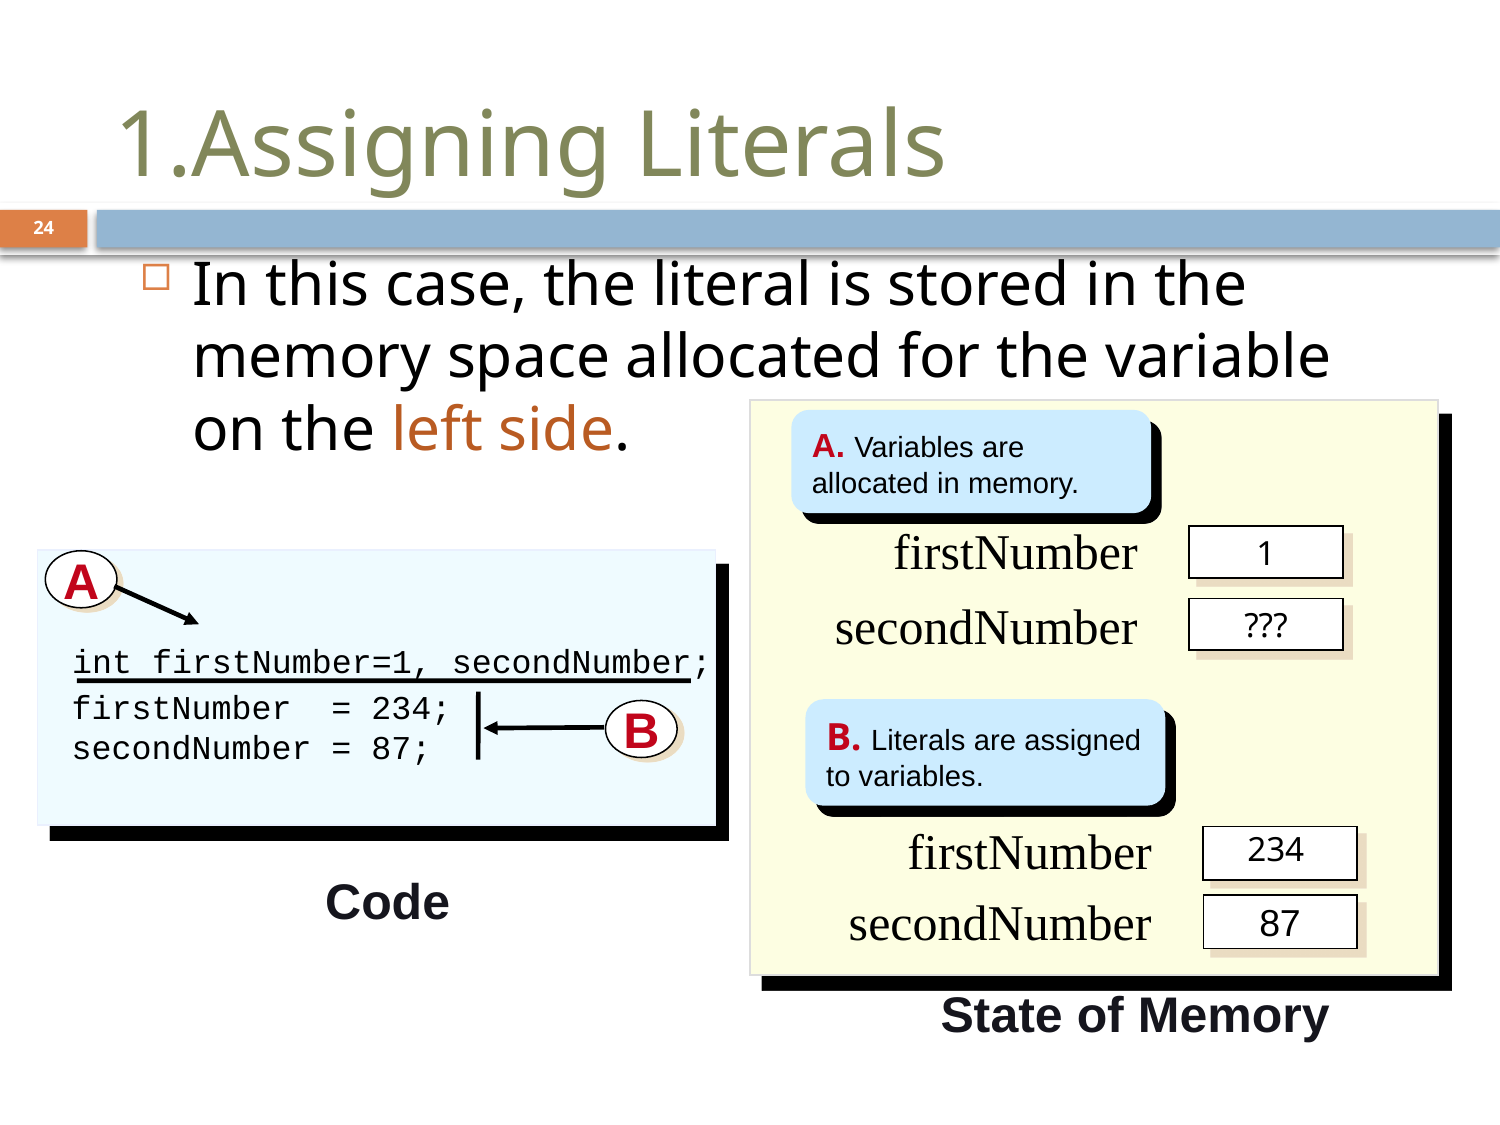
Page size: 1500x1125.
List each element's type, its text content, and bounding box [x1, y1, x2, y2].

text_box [819, 587, 1344, 663]
text_box State of Memory [925, 974, 1345, 1050]
slide_number 24 [0, 208, 88, 249]
text_box A. Variables are allocated in memory. [792, 410, 1151, 513]
text_box firstNumber [878, 522, 1153, 586]
text_box B. Literals are assigned to variables. [806, 699, 1165, 805]
text_box [749, 399, 1438, 975]
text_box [833, 812, 1382, 959]
text_box Code [310, 862, 465, 938]
list In this case, the literal is stored in the memory space allocated for the variable on the left side. [124, 237, 1401, 913]
text_box 1 [1189, 526, 1343, 578]
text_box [37, 549, 729, 826]
title 1.Assigning Literals [99, 70, 1376, 209]
